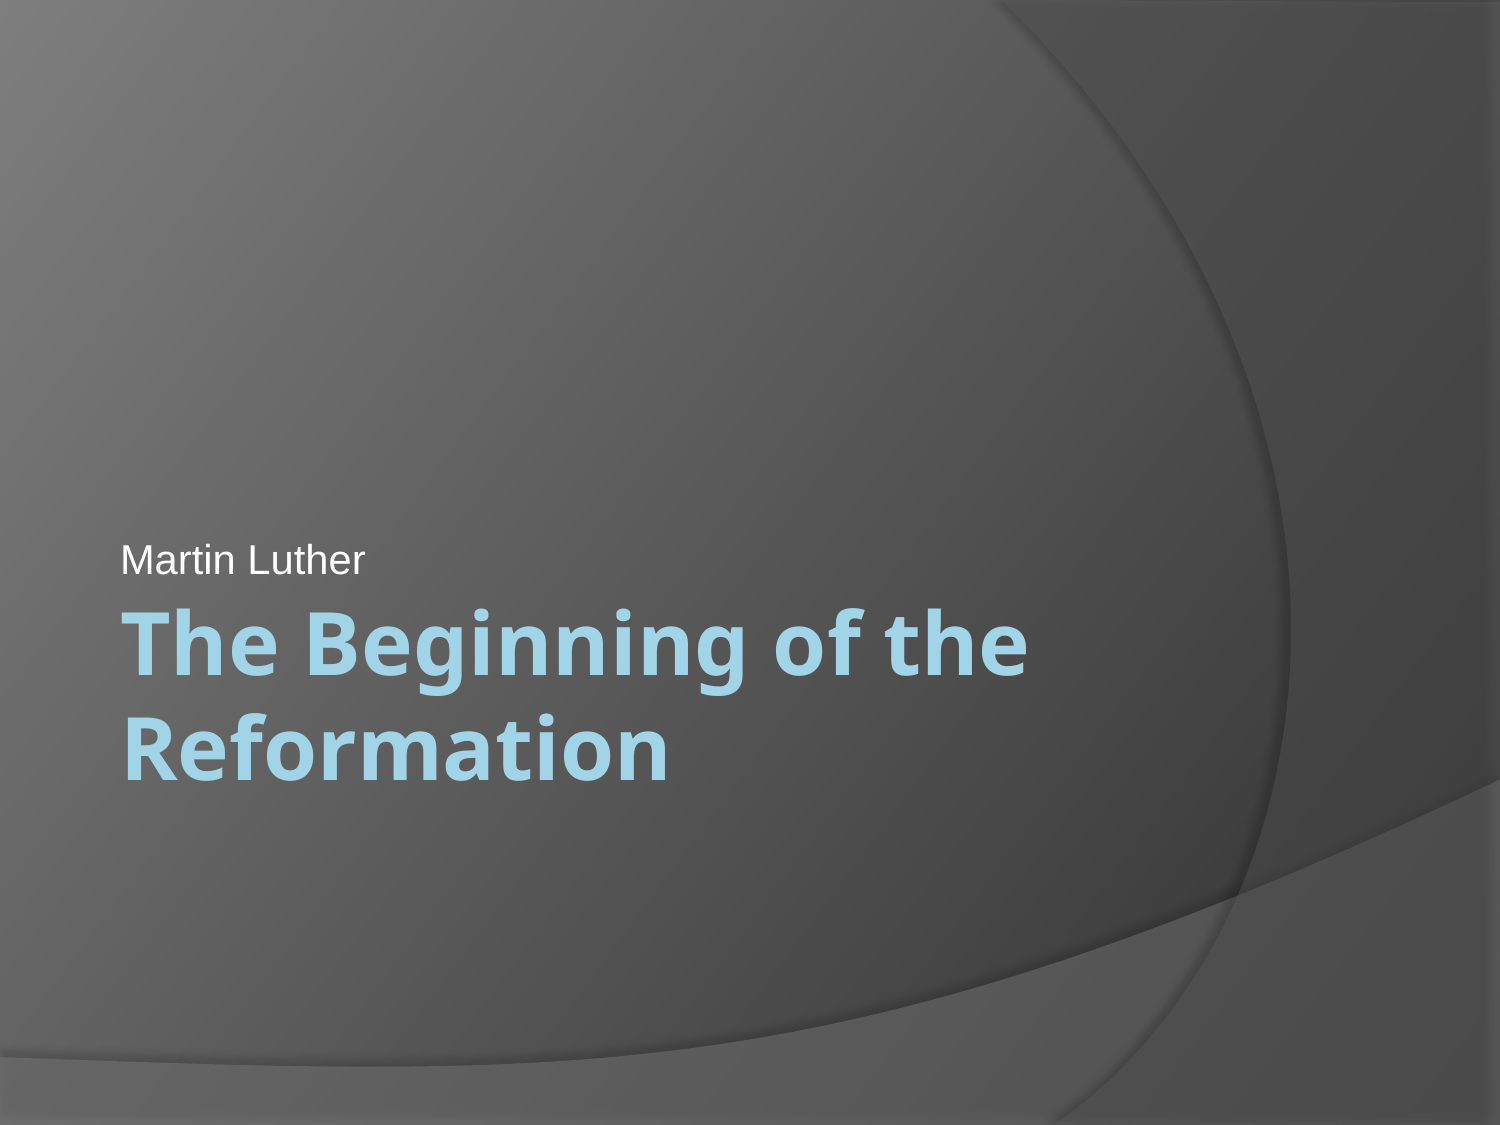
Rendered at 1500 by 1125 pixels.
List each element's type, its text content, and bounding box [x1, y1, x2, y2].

list Martin Luther [112, 407, 1200, 583]
title The Beginning of the Reformation [112, 587, 1200, 888]
